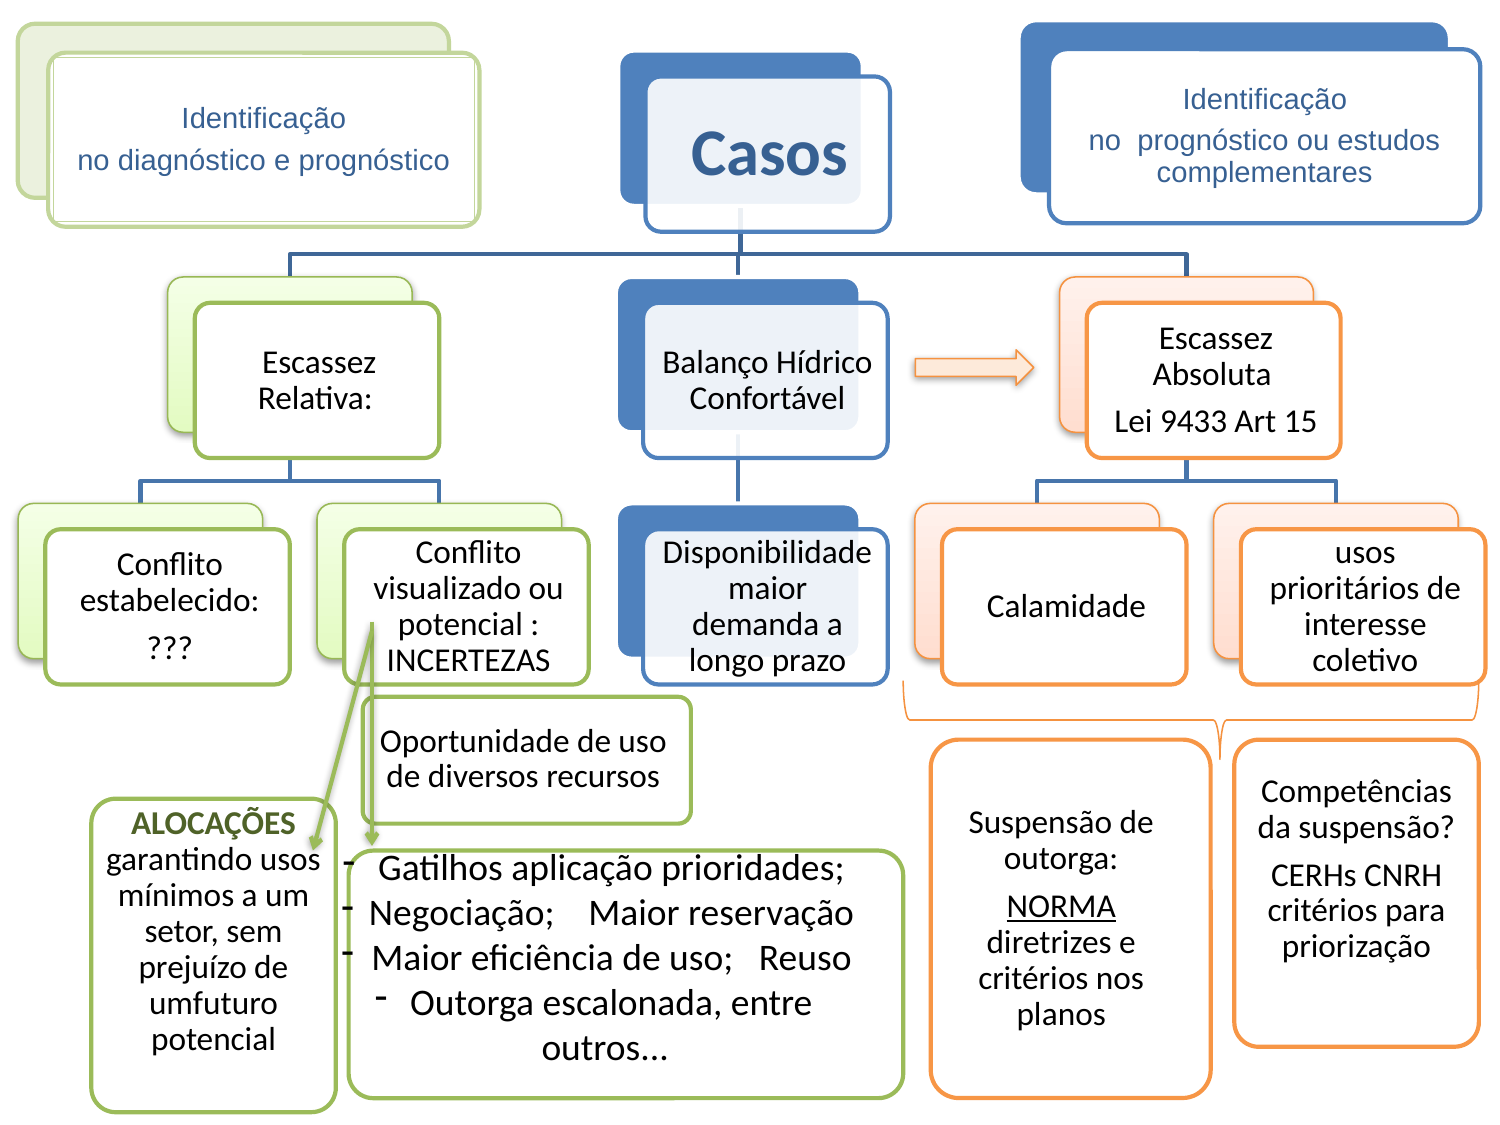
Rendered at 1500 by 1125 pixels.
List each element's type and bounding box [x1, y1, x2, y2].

text_box [17, 18, 1487, 717]
text_box [330, 850, 904, 1099]
text_box [47, 52, 480, 227]
text_box [930, 739, 1211, 1099]
text_box [1216, 726, 1224, 761]
text_box [91, 798, 337, 1113]
text_box [1048, 48, 1481, 224]
text_box [378, 696, 692, 824]
text_box [312, 630, 373, 851]
text_box [1234, 739, 1480, 1048]
